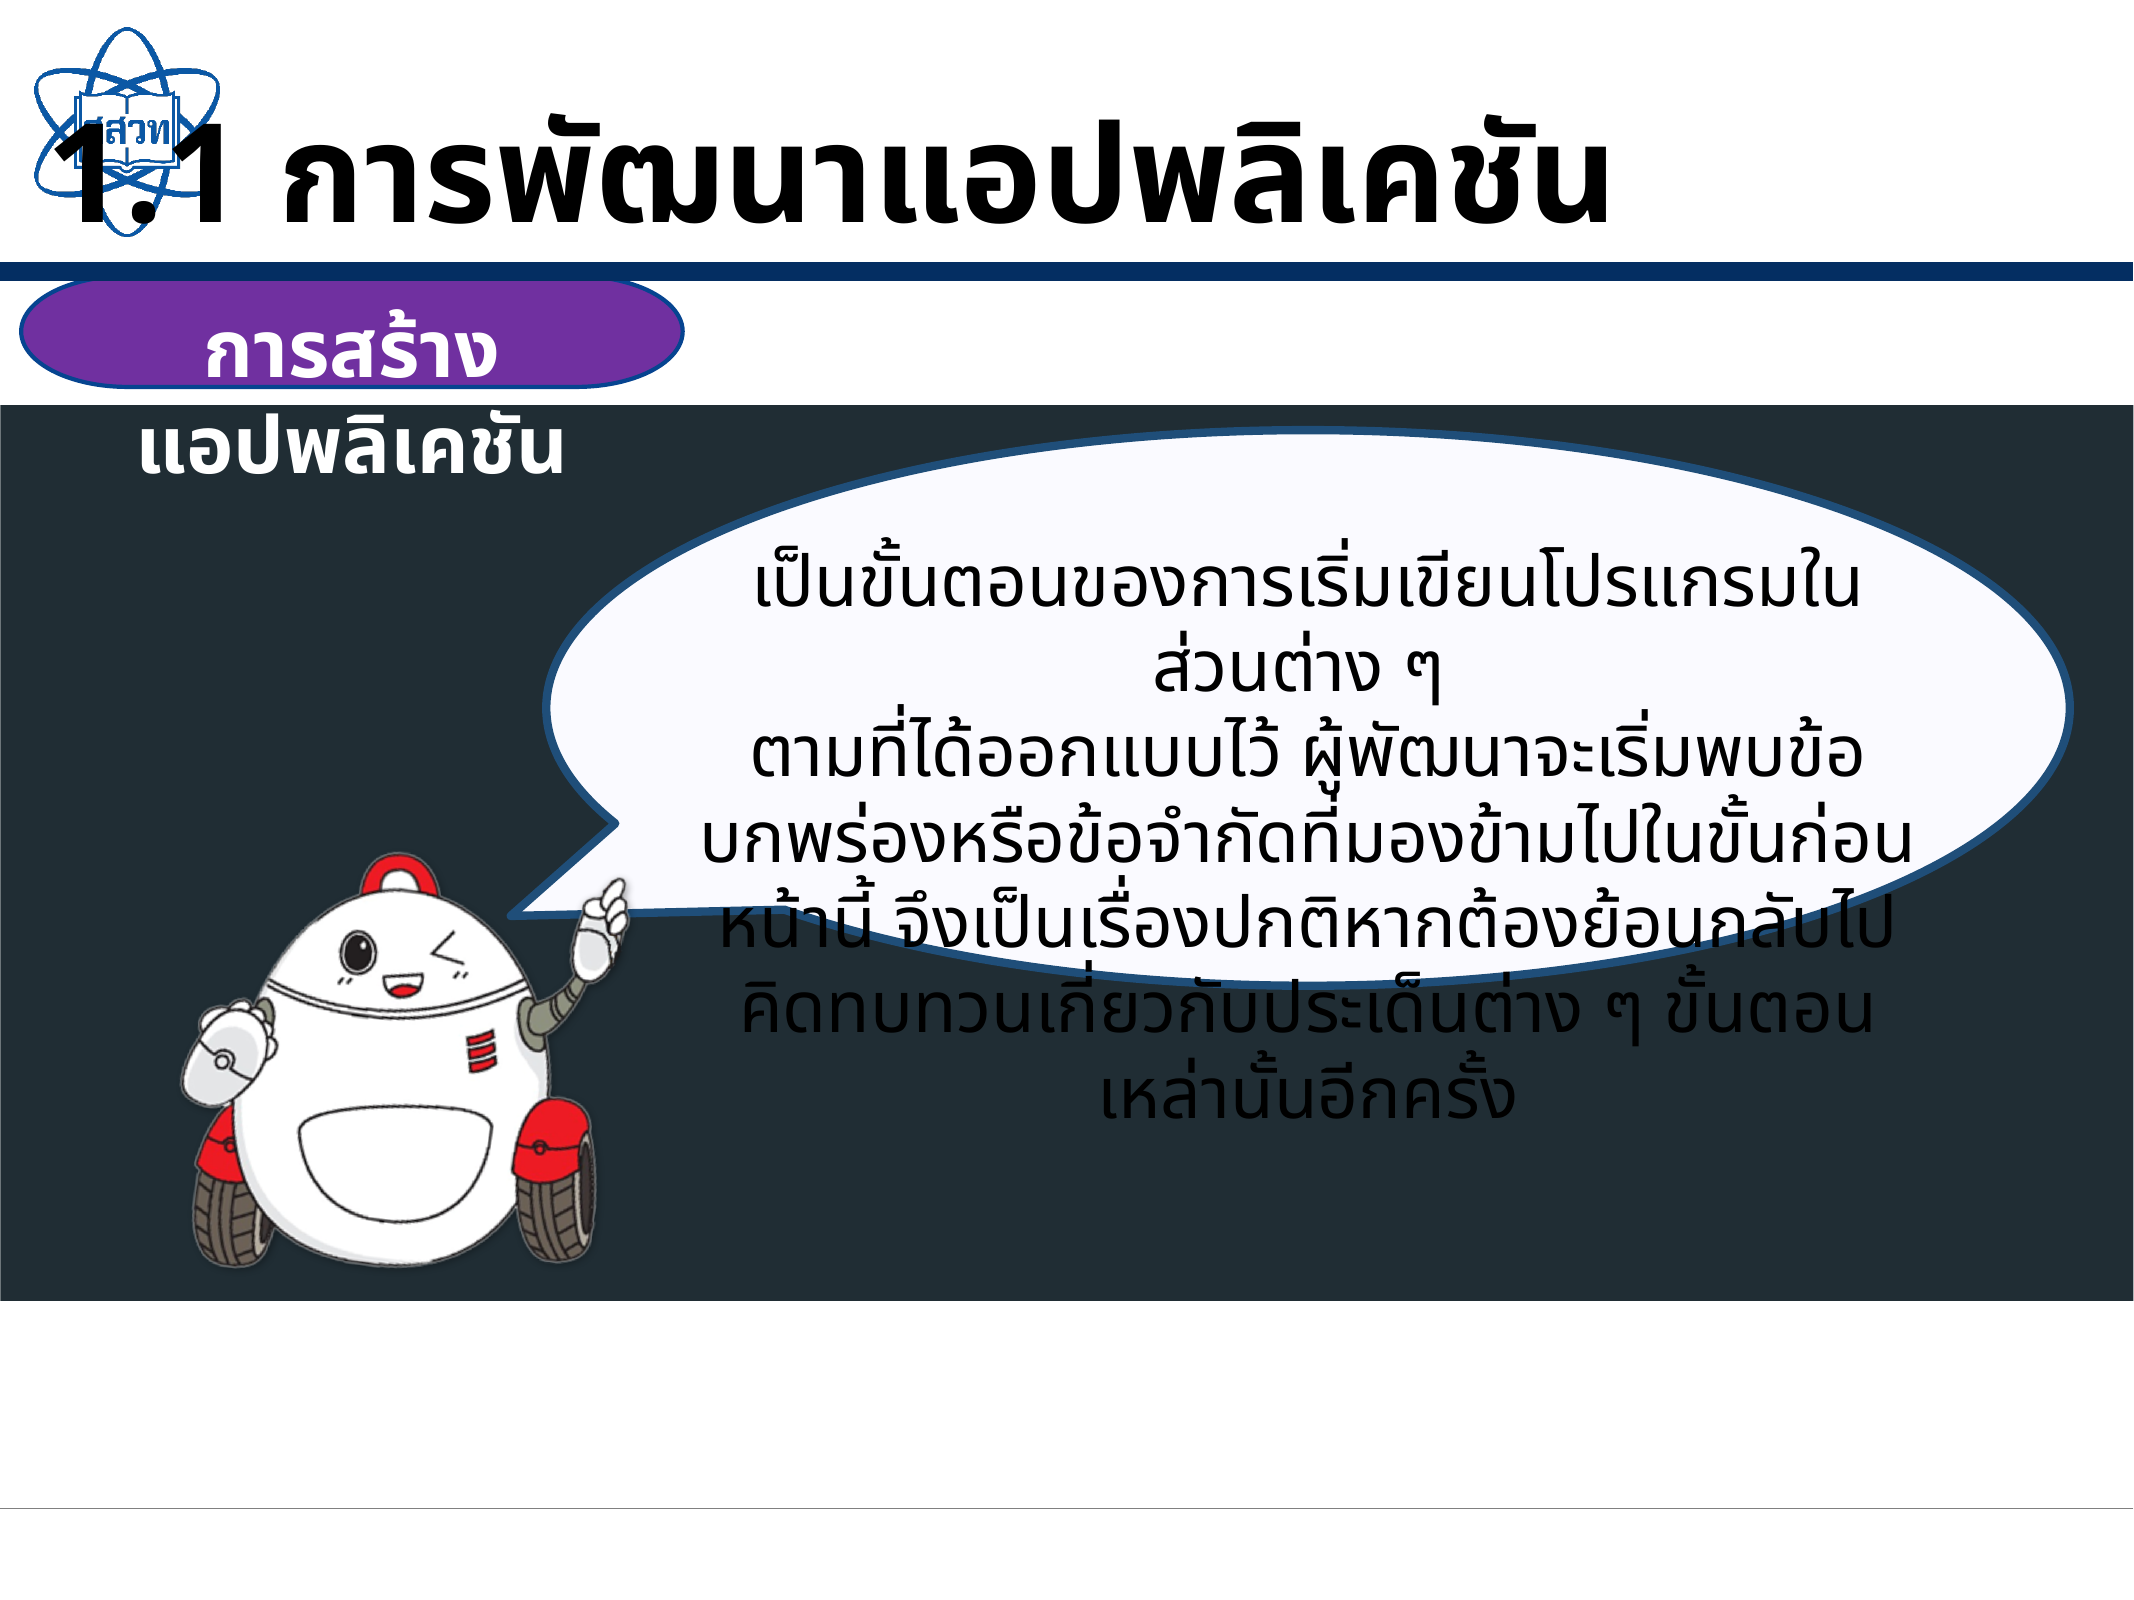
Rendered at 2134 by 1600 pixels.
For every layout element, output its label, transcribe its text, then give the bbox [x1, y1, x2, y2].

text_box 1.1 การพัฒนาแอปพลิเคชัน [37, 77, 1626, 259]
picture [33, 27, 220, 237]
picture [100, 790, 745, 1365]
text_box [546, 429, 2071, 986]
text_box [20, 275, 683, 499]
